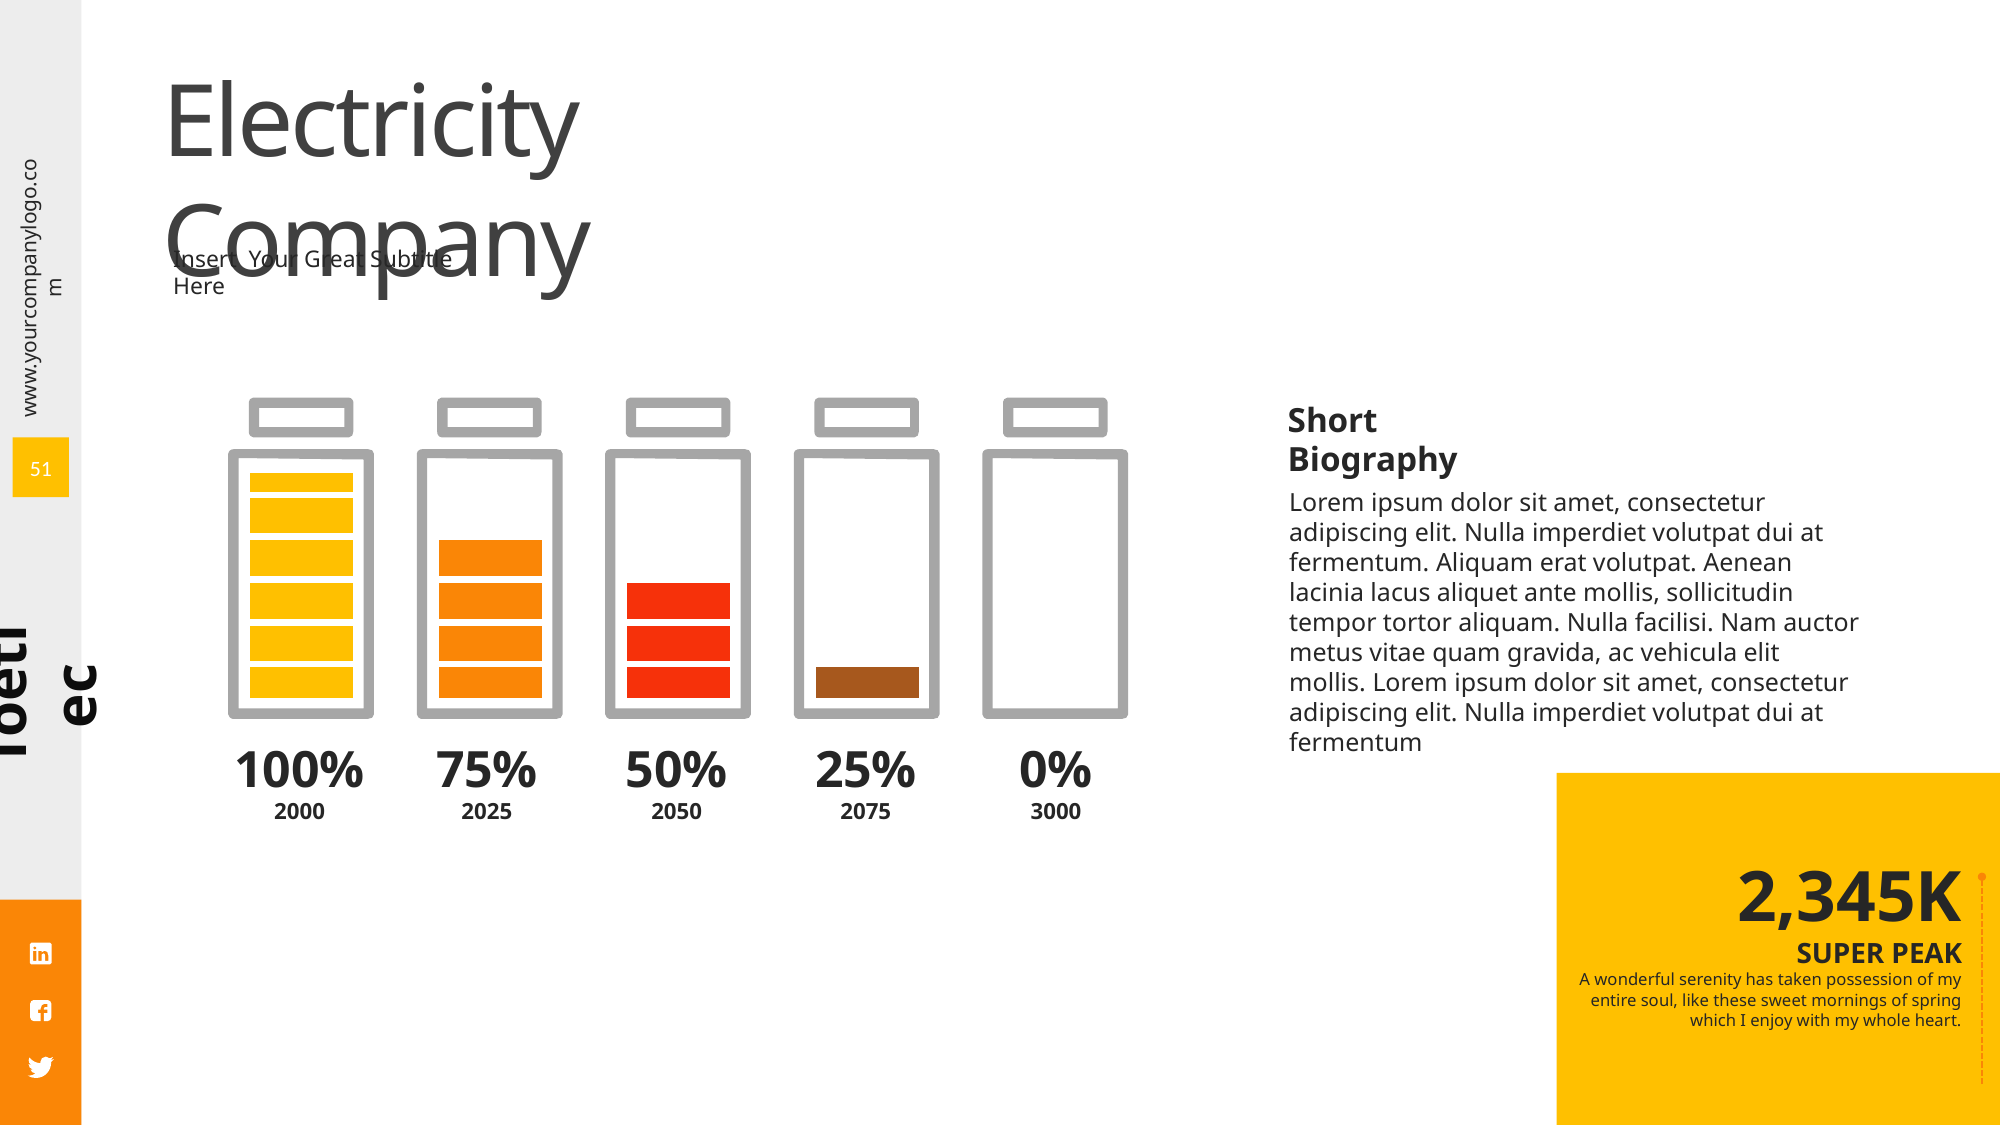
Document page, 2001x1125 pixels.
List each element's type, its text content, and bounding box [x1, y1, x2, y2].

text_box Lorem ipsum dolor sit amet, consectetur adipiscing elit. Nulla imperdiet volutpat dui at fermentum. Aliquam erat volutpat. Aenean lacinia lacus aliquet ante mollis, sollicitudin tempor tortor aliquam. Nulla facilisi. Nam auctor metus vitae quam gravida, ac vehicula elit mollis. Lorem ipsum dolor sit amet, consectetur adipiscing elit. Nulla imperdiet volutpat dui at fermentum [1274, 479, 1876, 764]
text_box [209, 397, 1147, 870]
text_box Insert Your Great Subtitle Here [158, 237, 512, 307]
text_box [1556, 772, 2000, 1125]
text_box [1556, 842, 1982, 1094]
text_box Electricity Company [147, 116, 677, 236]
text_box Short Biography [1272, 404, 1557, 473]
slide_number 51 [12, 437, 69, 498]
